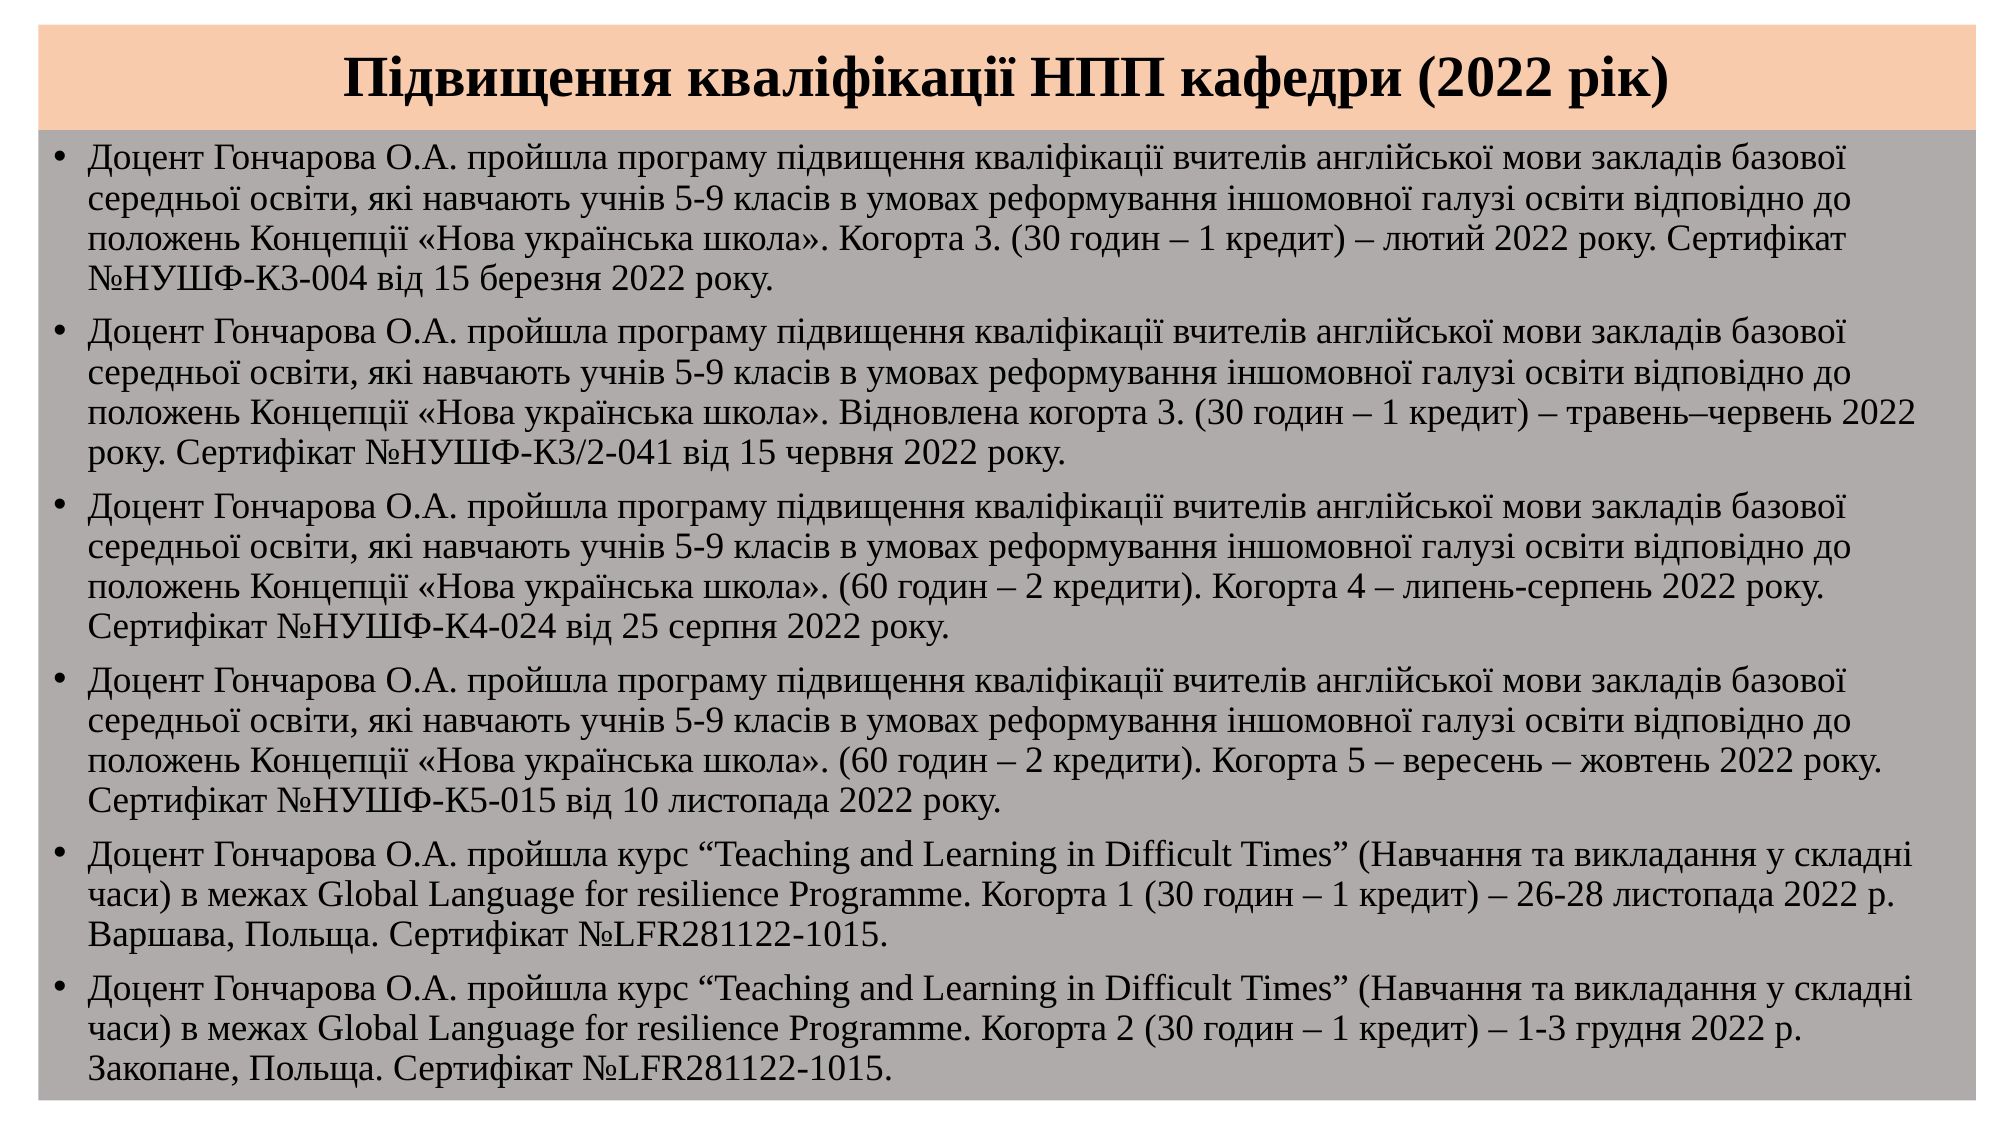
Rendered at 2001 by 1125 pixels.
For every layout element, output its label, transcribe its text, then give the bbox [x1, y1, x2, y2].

title Підвищення кваліфікації НПП кафедри (2022 рік) [38, 24, 1976, 130]
list Доцент Гончарова О.А. пройшла програму підвищення кваліфікації вчителів англійської мови закладів базової середньої освіти, які навчають учнів 5-9 класів в умовах реформування іншомовної галузі освіти відповідно до положень Концепції «Нова українська школа». Когорта 3. (30 годин – 1 кредит) – лютий 2022 року. Сертифікат №НУШФ-К3-004 від 15 березня 2022 року. Доцент Гончарова О.А. пройшла програму підвищення кваліфікації вчителів англійської мови закладів базової середньої освіти, які навчають учнів 5-9 класів в умовах реформування іншомовної галузі освіти відповідно до положень Концепції «Нова українська школа». Відновлена когорта 3. (30 годин – 1 кредит) – травень–червень 2022 року. Сертифікат №НУШФ-К3/2-041 від 15 червня 2022 року. Доцент Гончарова О.А. пройшла програму підвищення кваліфікації вчителів англійської мови закладів базової середньої освіти, які навчають учнів 5-9 класів в умовах реформування іншомовної галузі освіти відповідно до положень Концепції «Нова українська школа». (60 годин – 2 кредити). Когорта 4 – липень-серпень 2022 року. Сертифікат №НУШФ-К4-024 від 25 серпня 2022 року. Доцент Гончарова О.А. пройшла програму підвищення кваліфікації вчителів англійської мови закладів базової середньої освіти, які навчають учнів 5-9 класів в умовах реформування іншомовної галузі освіти відповідно до положень Концепції «Нова українська школа». (60 годин – 2 кредити). Когорта 5 – вересень – жовтень 2022 року. Сертифікат №НУШФ-К5-015 від 10 листопада 2022 року. Доцент Гончарова О.А. пройшла курс “Teaching and Learning in Difficult Times” (Навчання та викладання у складні часи) в межах Global Language for resilience Programme. Когорта 1 (30 годин – 1 кредит) – 26-28 листопада 2022 р. Варшава, Польща. Сертифікат №LFR281122-1015. Доцент Гончарова О.А. пройшла курс “Teaching and Learning in Difficult Times” (Навчання та викладання у складні часи) в межах Global Language for resilience Programme. Когорта 2 (30 годин – 1 кредит) – 1-3 грудня 2022 р. Закопане, Польща. Сертифікат №LFR281122-1015. [38, 130, 1976, 1101]
